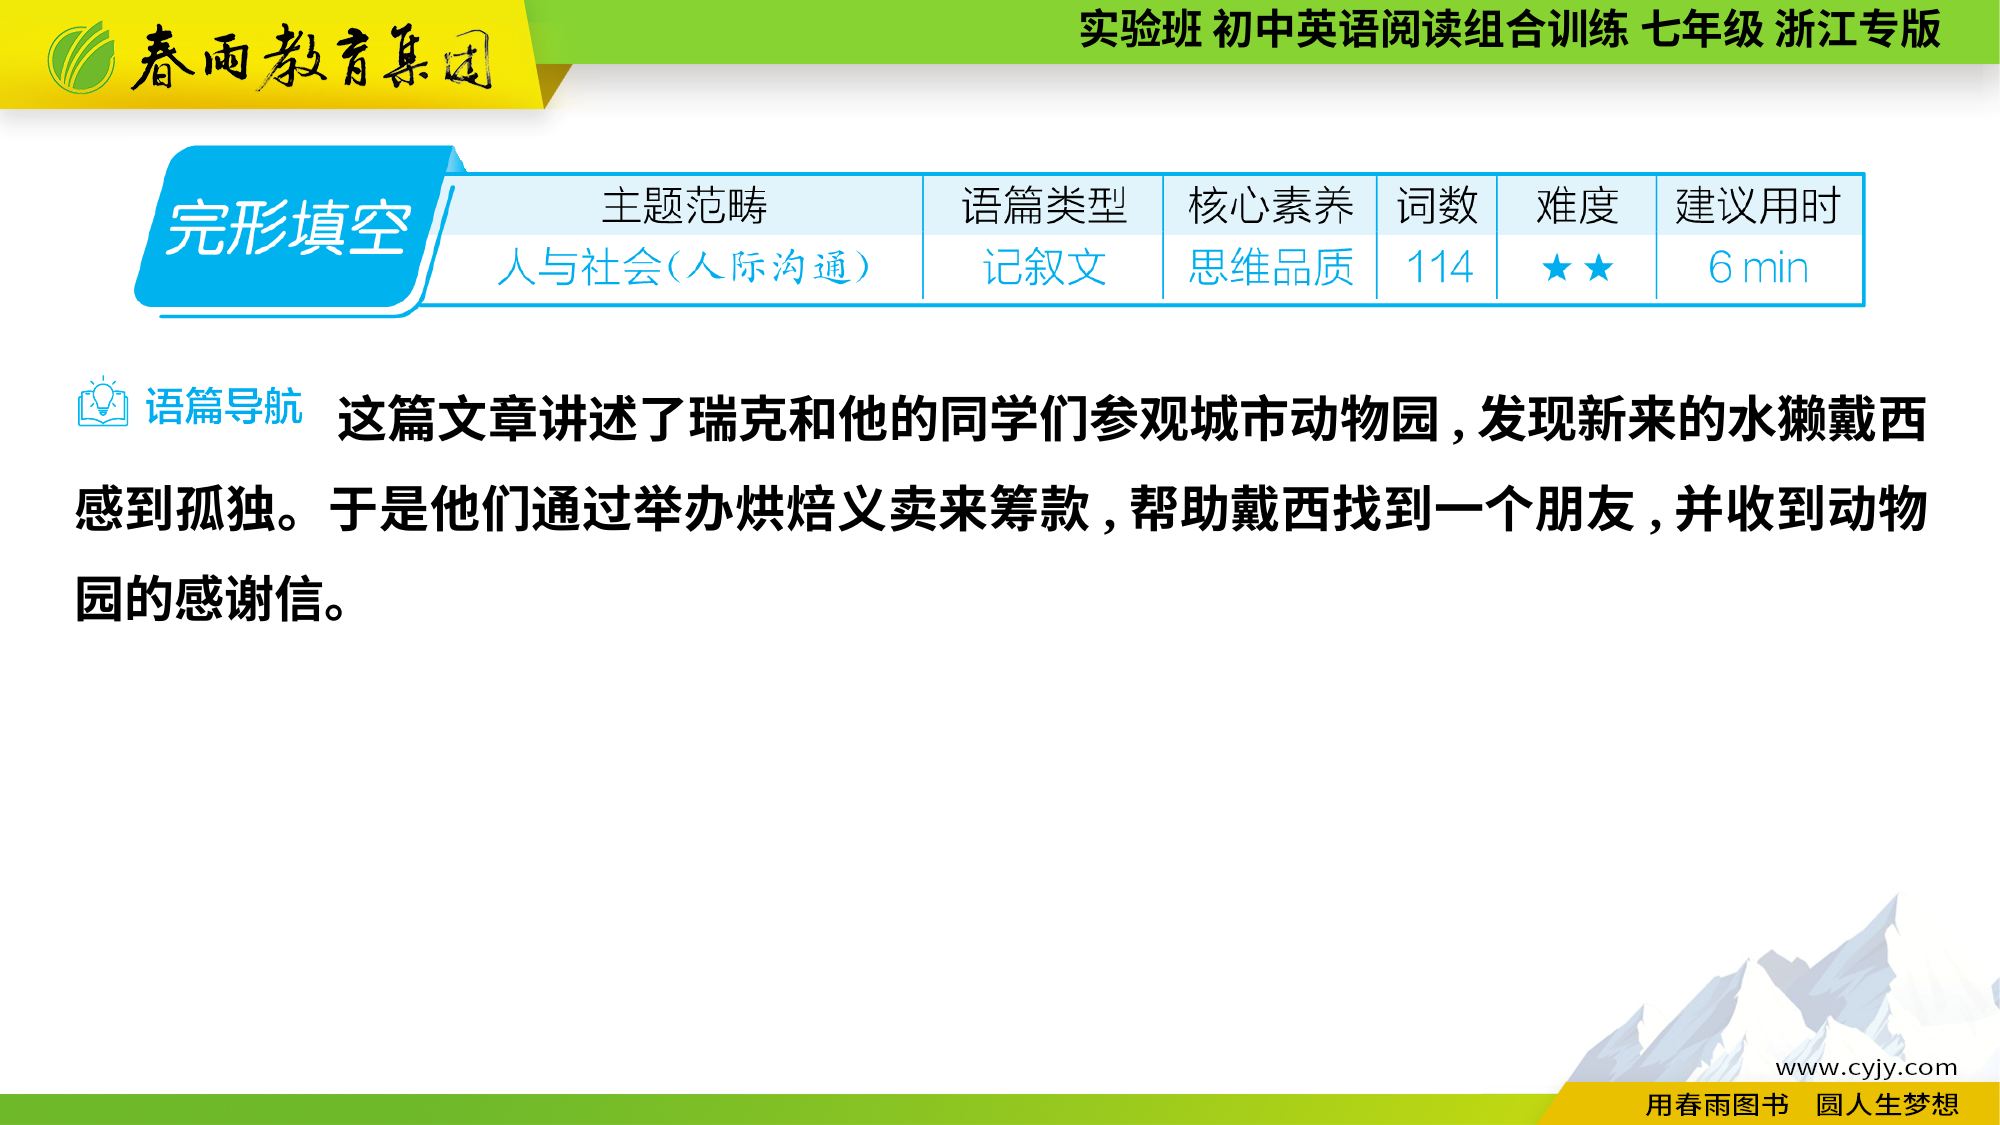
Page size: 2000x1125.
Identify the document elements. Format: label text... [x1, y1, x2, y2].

picture [0, 0, 2000, 1125]
list 这篇文章讲述了瑞克和他的同学们参观城市动物园,发现新来的水獭戴西感到孤独。于是他们通过举办烘焙义卖来筹款,帮助戴西找到一个朋友,并收到动物园的感谢信。 [59, 350, 1944, 627]
